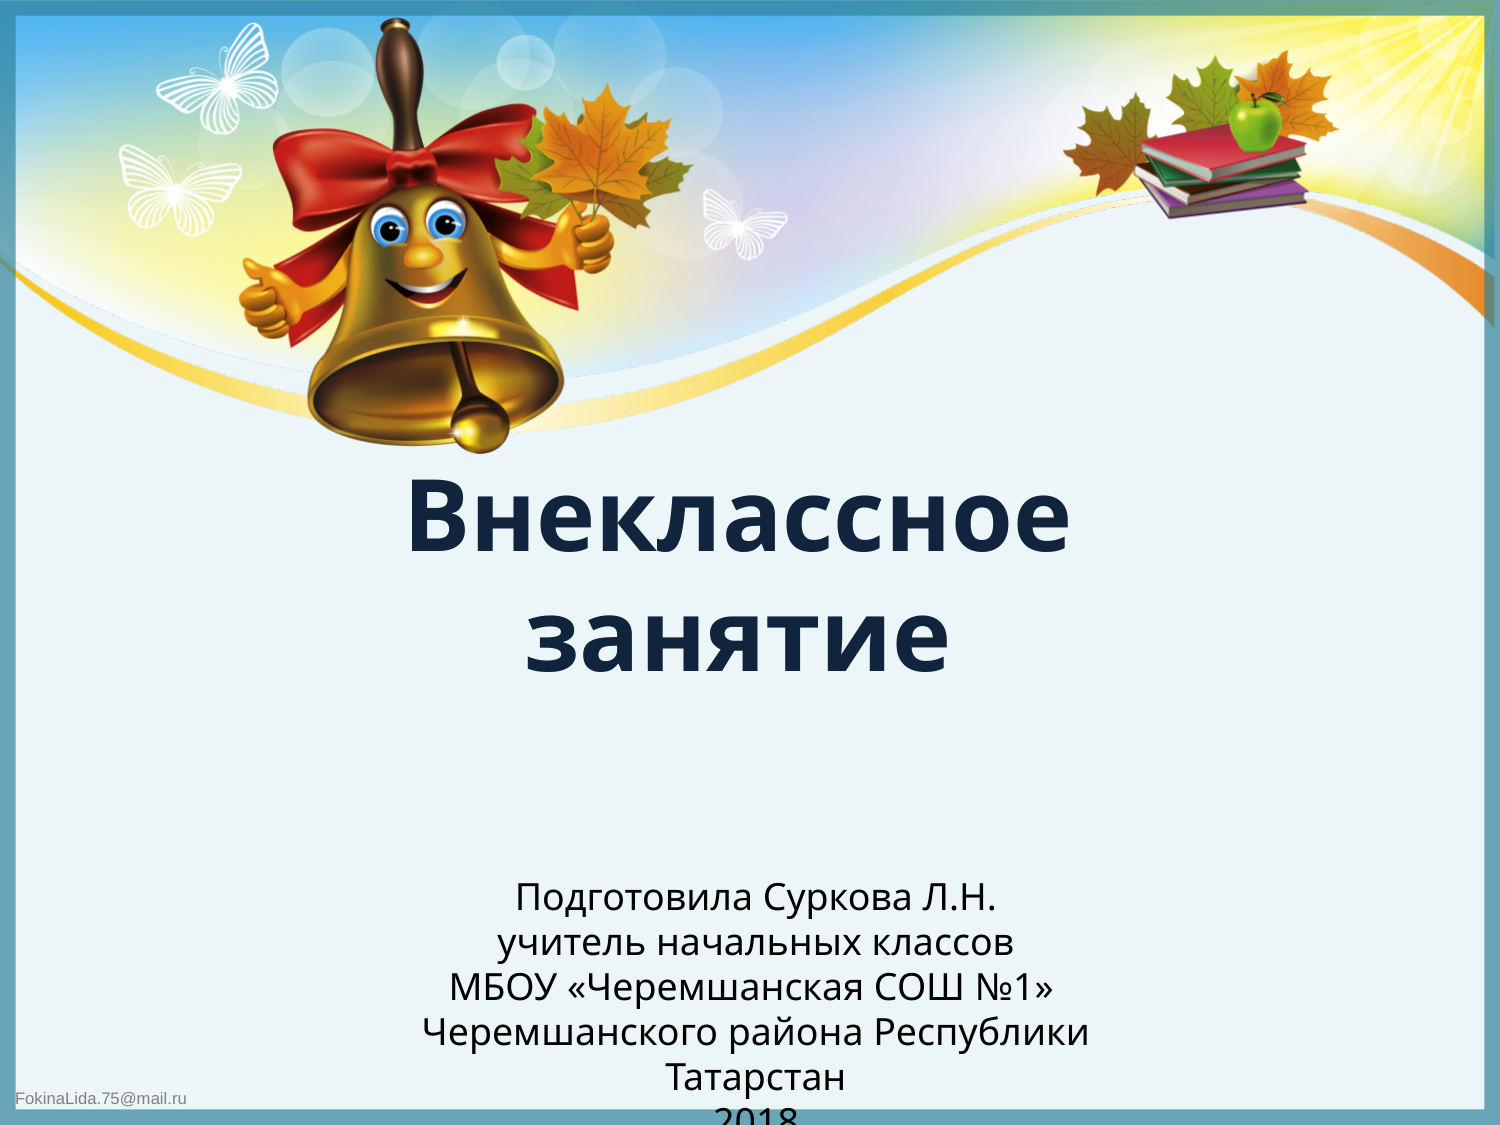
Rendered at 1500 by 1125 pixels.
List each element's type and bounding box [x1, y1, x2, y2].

text_box [194, 444, 1282, 1109]
picture [16, 16, 1484, 479]
